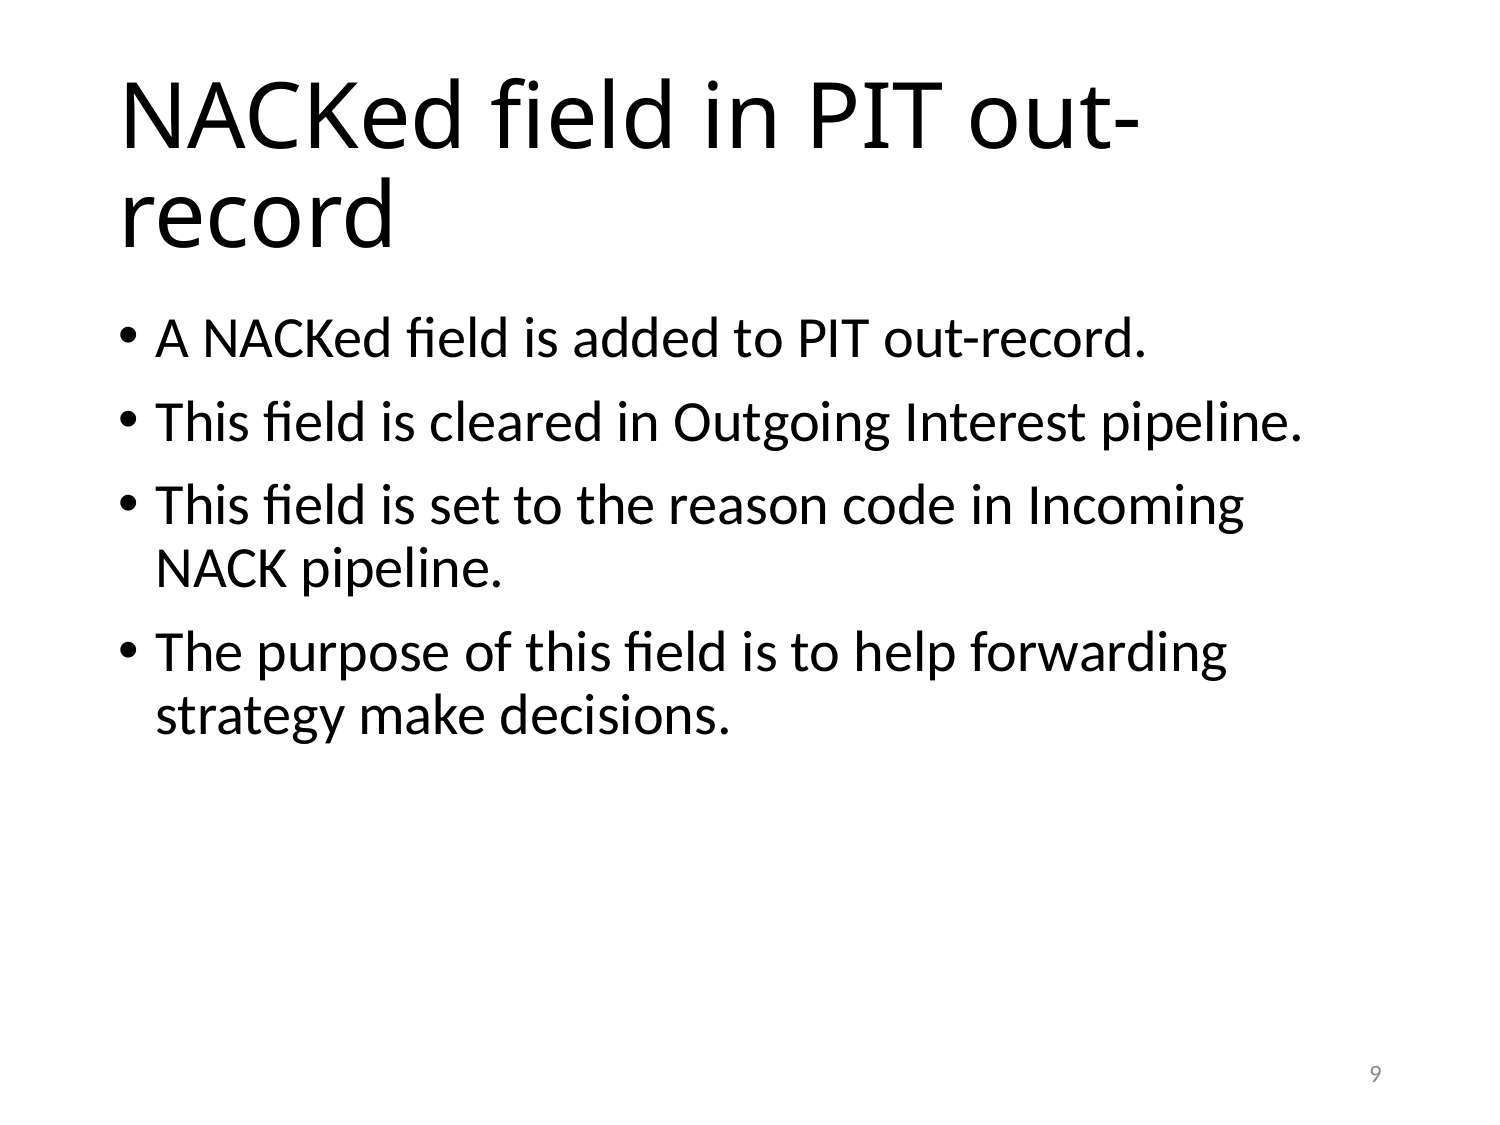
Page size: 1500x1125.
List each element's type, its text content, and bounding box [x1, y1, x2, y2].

slide_number 9 [1059, 1042, 1397, 1103]
list A NACKed field is added to PIT out-record. This field is cleared in Outgoing Interest pipeline. This field is set to the reason code in Incoming NACK pipeline. The purpose of this field is to help forwarding strategy make decisions. [103, 299, 1397, 1014]
title NACKed field in PIT out-record [103, 59, 1397, 278]
